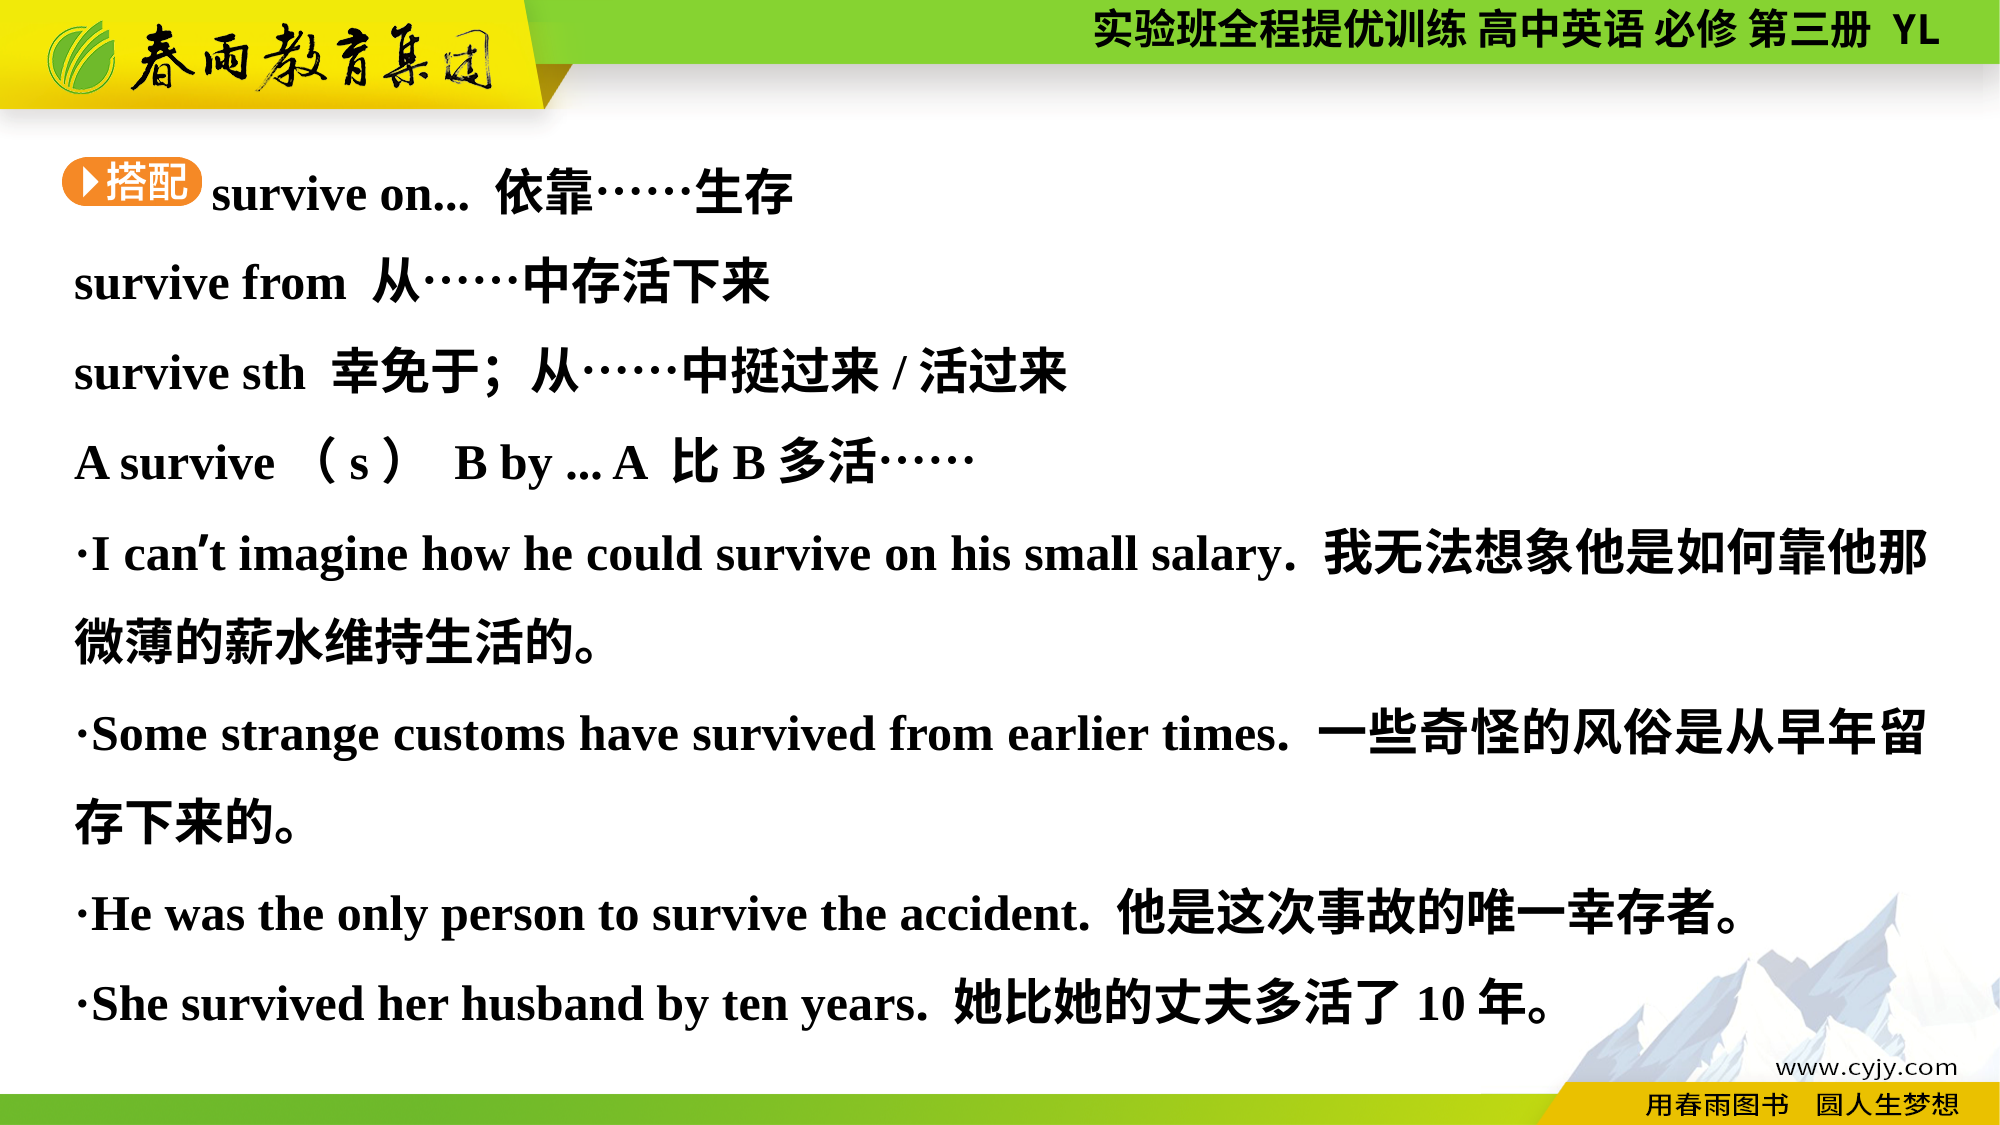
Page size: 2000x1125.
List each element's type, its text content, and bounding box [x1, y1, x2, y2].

list survive on... 依靠……生存 survive from 从……中存活下来 survive sth 幸免于；从……中挺过来/活过来 A survive（s） B by ... A 比B多活…… ·I can’t imagine how he could survive on his small salary. 我无法想象他是如何靠他那微薄的薪水维持生活的。 ·Some strange customs have survived from earlier times. 一些奇怪的风俗是从早年留存下来的。 ·He was the only person to survive the accident. 他是这次事故的唯一幸存者。 ·She survived her husband by ten years. 她比她的丈夫多活了10年。 [59, 122, 1944, 1047]
picture [0, 0, 2000, 1125]
